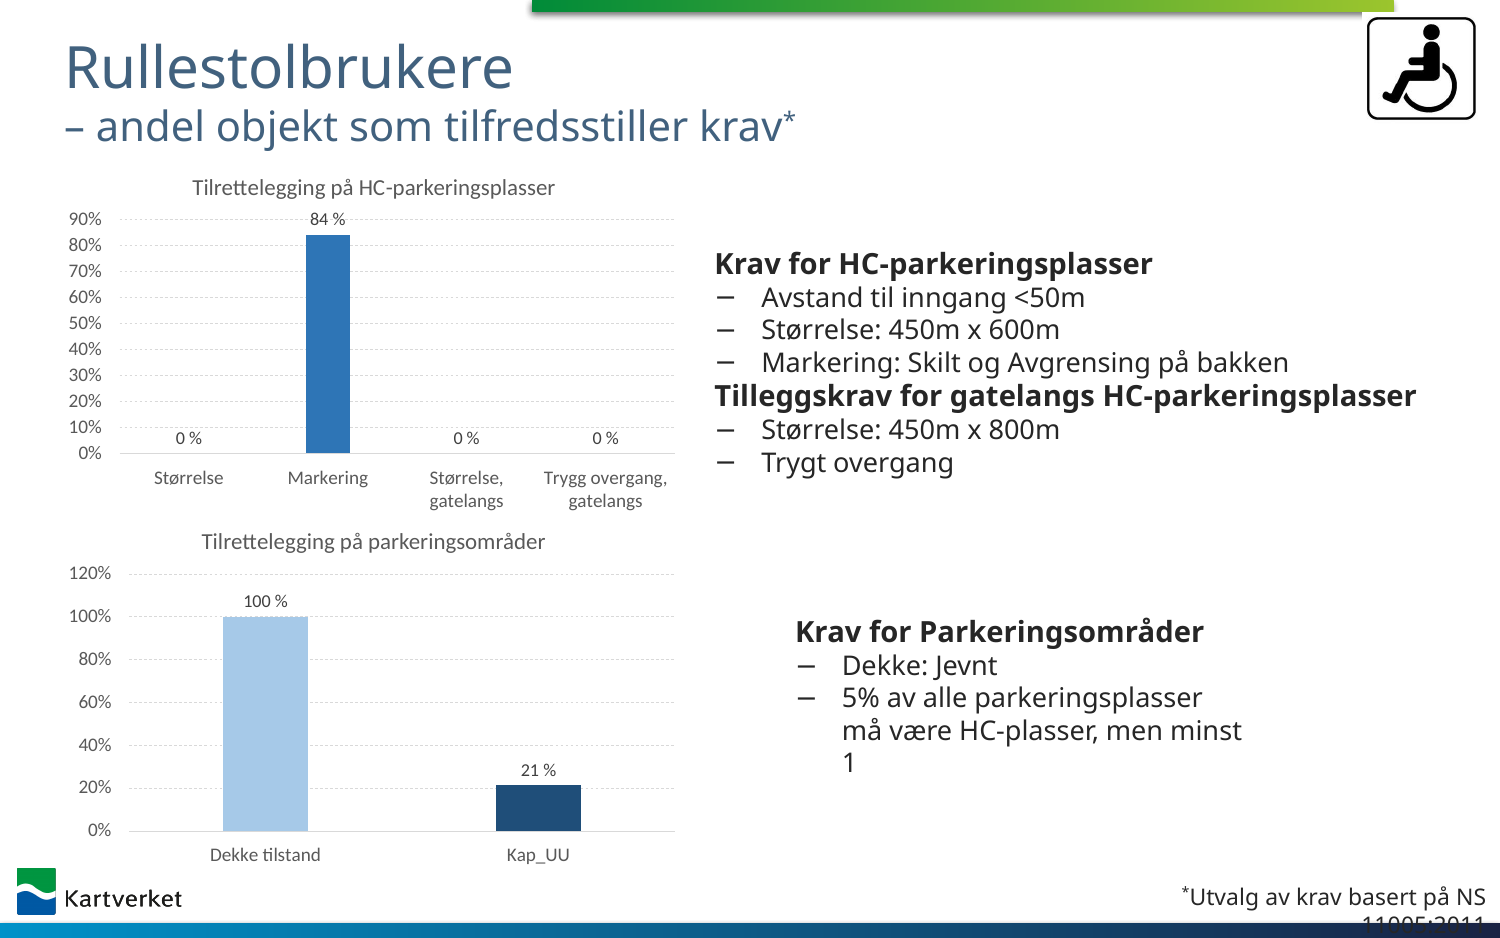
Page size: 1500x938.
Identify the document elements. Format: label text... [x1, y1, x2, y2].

text_box Krav for Parkeringsområder Dekke: Jevnt 5% av alle parkeringsplasser må være HC-plasser, men minst 1 [780, 605, 1261, 786]
text_box Rullestolbrukere – andel objekt som tilfredsstiller krav* [49, 25, 1431, 158]
picture [62, 166, 686, 519]
picture [62, 520, 686, 874]
text_box Krav for HC-parkeringsplasser Avstand til inngang <50m Størrelse: 450m x 600m Markering: Skilt og Avgrensing på bakken Tilleggskrav for gatelangs HC-parkeringsplasser Størrelse: 450m x 800m Trygt overgang [699, 237, 1433, 485]
picture [1362, 12, 1481, 126]
text_box *Utvalg av krav basert på NS 11005:2011 [1068, 873, 1500, 938]
